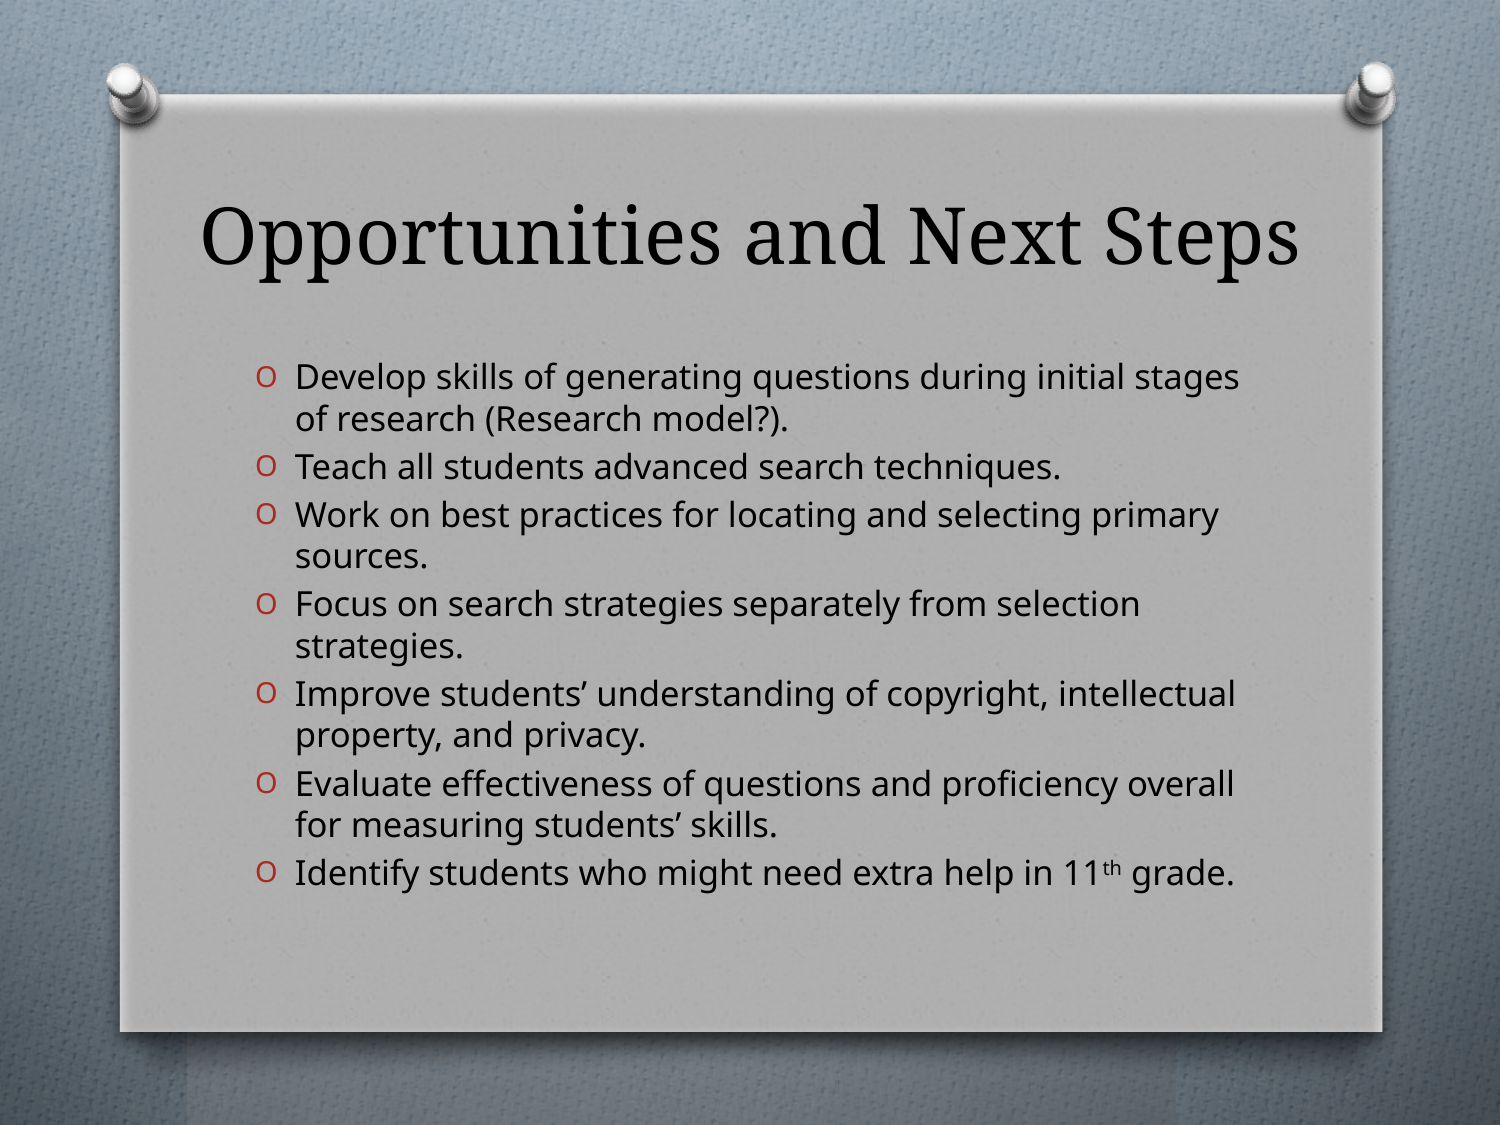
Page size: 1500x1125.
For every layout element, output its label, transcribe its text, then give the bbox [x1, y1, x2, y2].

title Opportunities and Next Steps [179, 134, 1323, 332]
list Develop skills of generating questions during initial stages of research (Research model?). Teach all students advanced search techniques. Work on best practices for locating and selecting primary sources. Focus on search strategies separately from selection strategies. Improve students’ understanding of copyright, intellectual property, and privacy. Evaluate effectiveness of questions and proficiency overall for measuring students’ skills. Identify students who might need extra help in 11th grade. [240, 347, 1257, 939]
picture [1317, 35, 1439, 156]
picture [75, 29, 198, 153]
